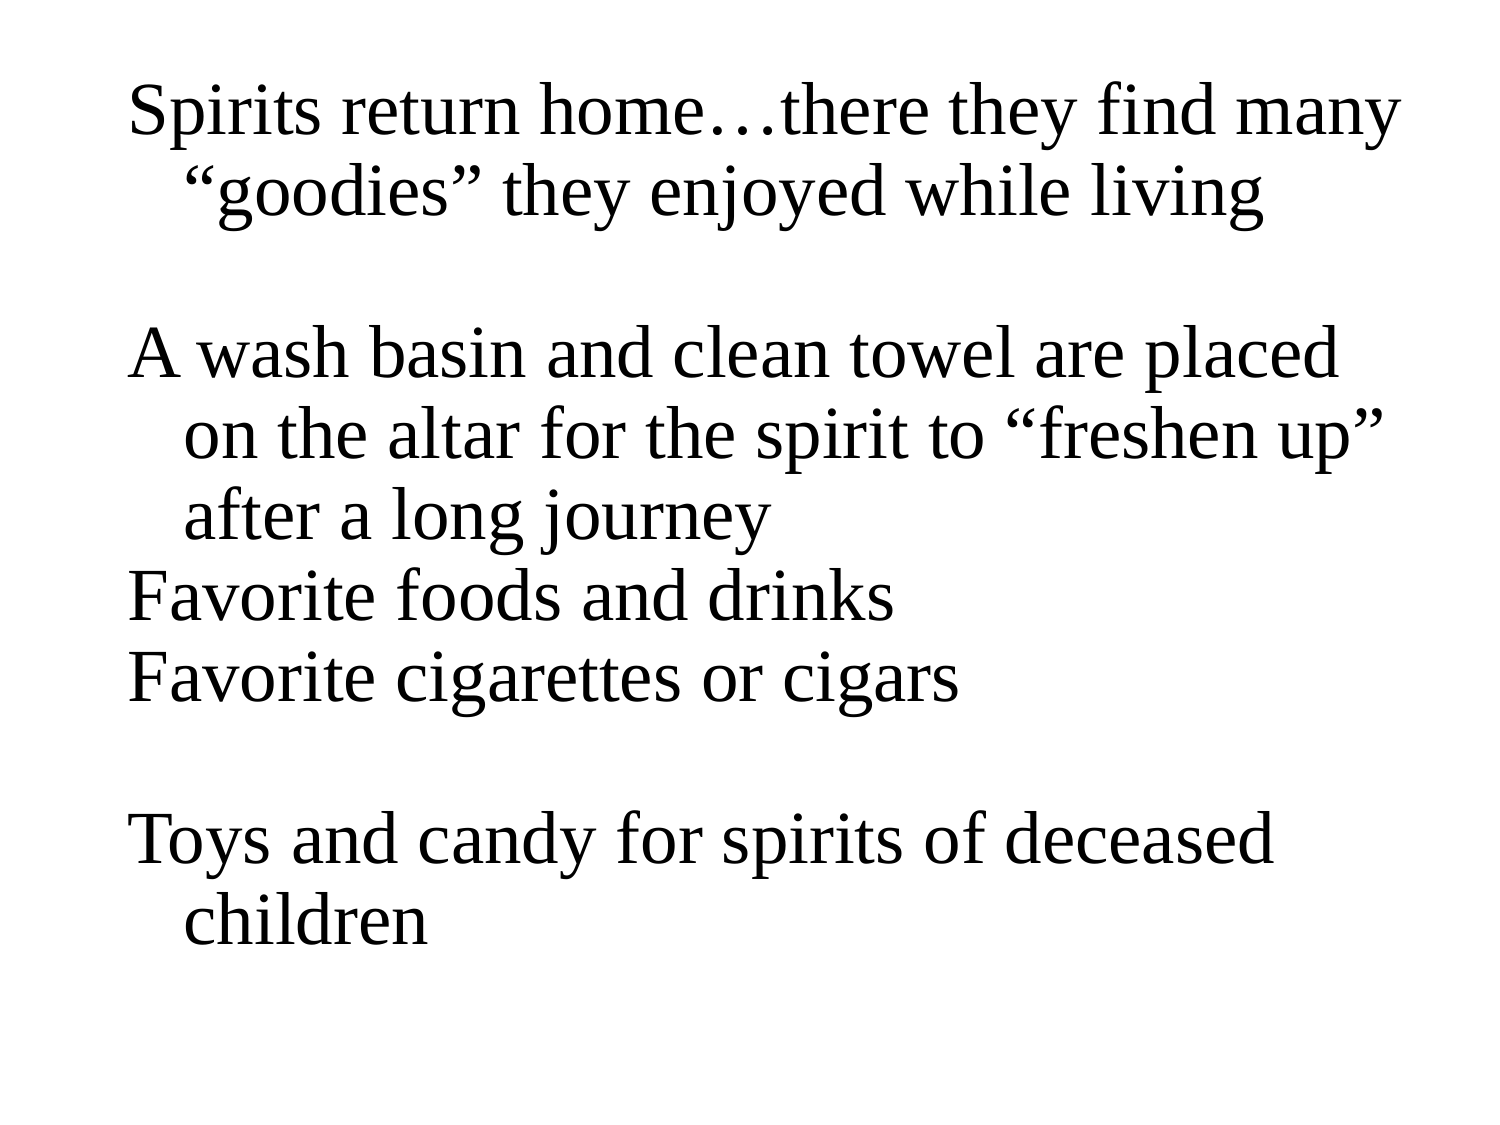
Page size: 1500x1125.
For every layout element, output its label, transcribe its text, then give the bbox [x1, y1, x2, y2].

list Spirits return home…there they find many “goodies” they enjoyed while living A wash basin and clean towel are placed on the altar for the spirit to “freshen up” after a long journey Favorite foods and drinks Favorite cigarettes or cigars Toys and candy for spirits of deceased children [112, 62, 1438, 1000]
